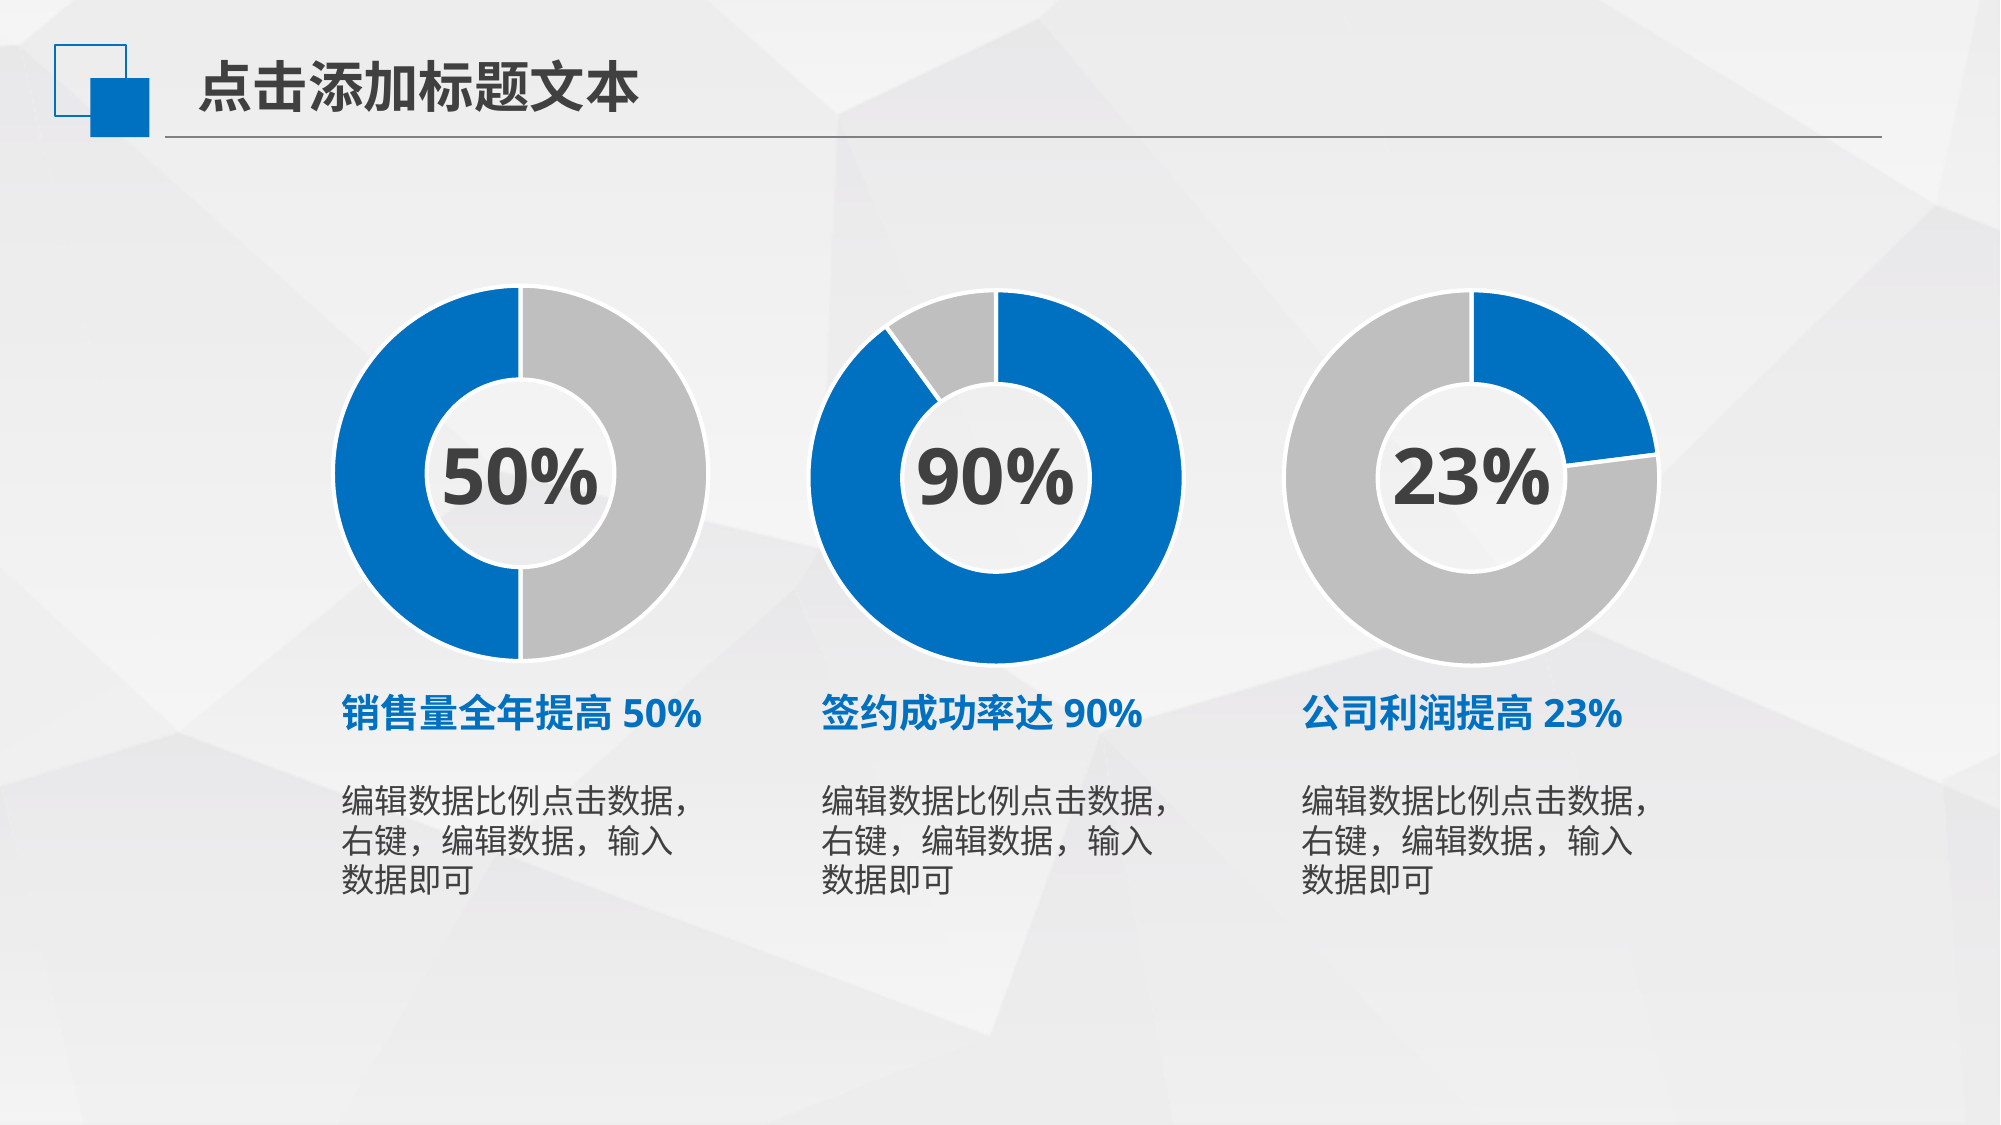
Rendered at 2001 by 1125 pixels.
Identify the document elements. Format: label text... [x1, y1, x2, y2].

text_box 点击添加标题文本 [182, 44, 656, 127]
chart [1275, 269, 1668, 687]
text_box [1286, 681, 1725, 882]
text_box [326, 681, 751, 882]
picture [0, 0, 2000, 1125]
chart [800, 269, 1192, 687]
chart [324, 264, 717, 682]
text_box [806, 681, 1231, 882]
